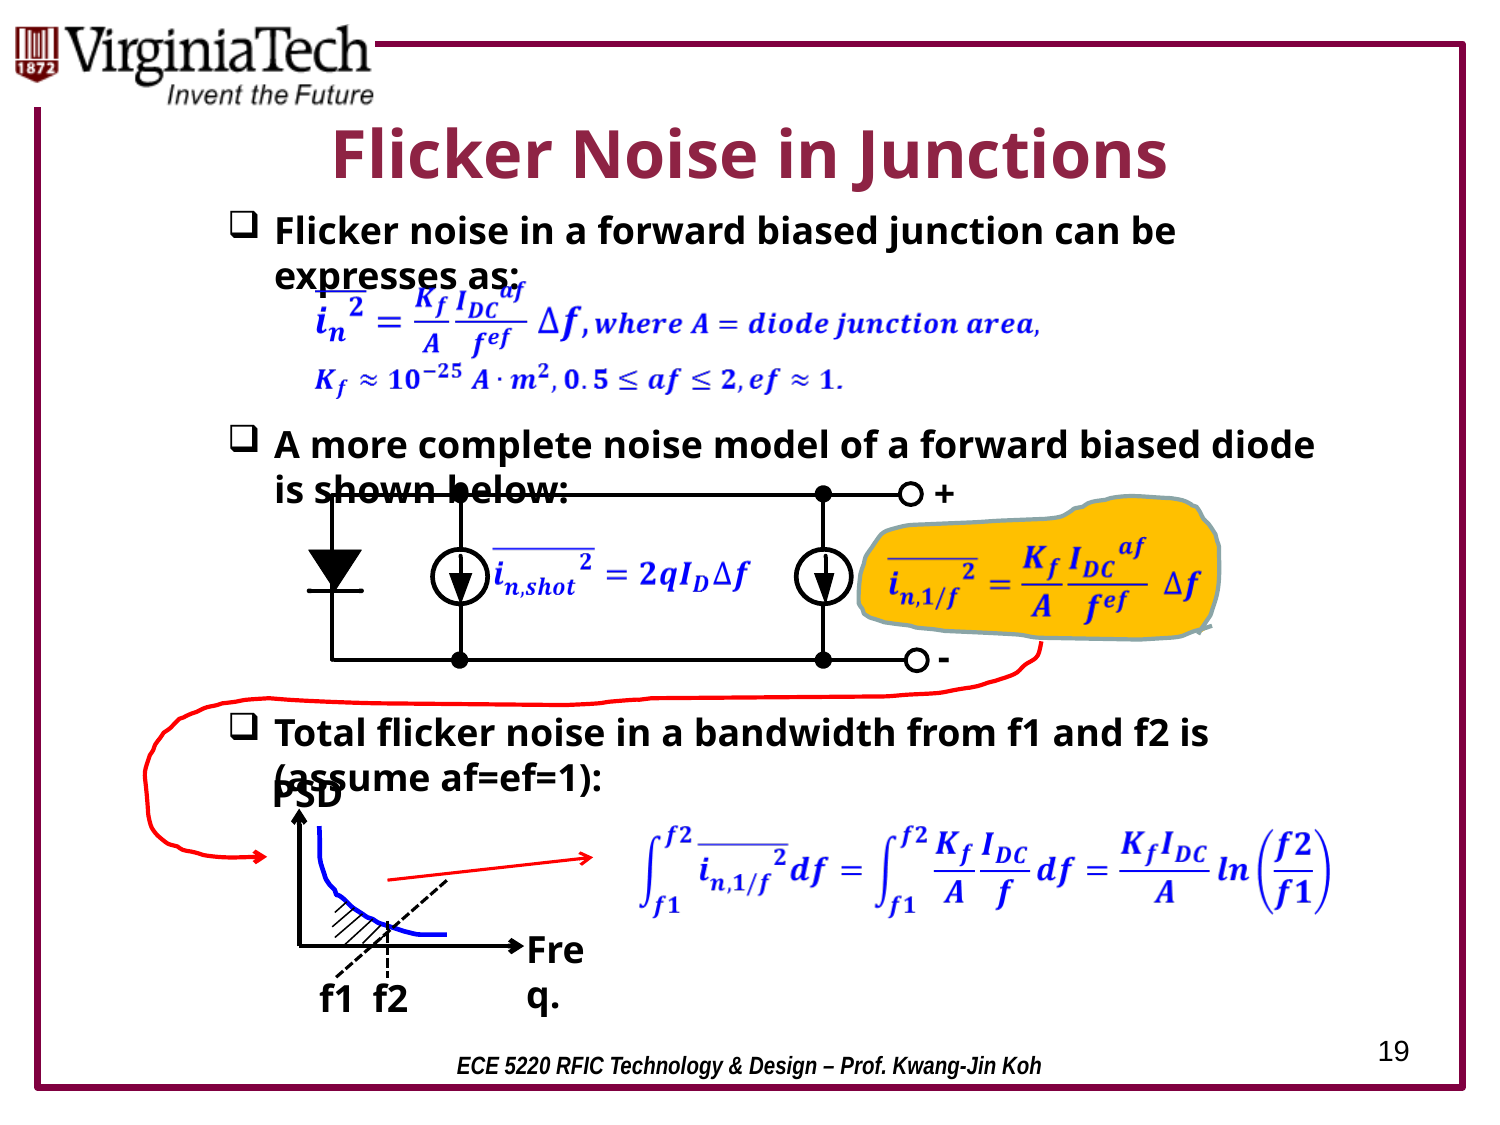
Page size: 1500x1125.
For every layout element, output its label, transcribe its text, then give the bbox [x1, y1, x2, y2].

picture [15, 24, 375, 107]
text_box [142, 640, 1044, 865]
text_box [374, 933, 387, 945]
text_box f2 [357, 967, 463, 1028]
text_box [985, 633, 1202, 642]
text_box [940, 524, 1237, 633]
text_box Flicker noise in a forward biased junction can be expresses as: [212, 199, 1363, 305]
text_box A more complete noise model of a forward biased diode is shown below: [212, 413, 1363, 519]
slide_number 19 [1074, 1024, 1425, 1103]
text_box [362, 924, 382, 944]
text_box [317, 839, 447, 937]
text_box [387, 856, 594, 881]
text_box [299, 474, 937, 680]
title Flicker Noise in Junctions [75, 104, 1425, 213]
text_box Total flicker noise in a bandwidth from f1 and f2 is (assume af=ef=1): [450, 701, 1363, 807]
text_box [334, 901, 348, 906]
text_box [332, 907, 355, 927]
text_box [612, 812, 1358, 926]
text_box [342, 918, 374, 947]
text_box - [940, 625, 985, 669]
text_box + [919, 462, 981, 523]
text_box f1 [304, 967, 357, 1028]
text_box [299, 270, 1260, 408]
text_box [940, 519, 1212, 524]
text_box Freq. [511, 918, 616, 1023]
